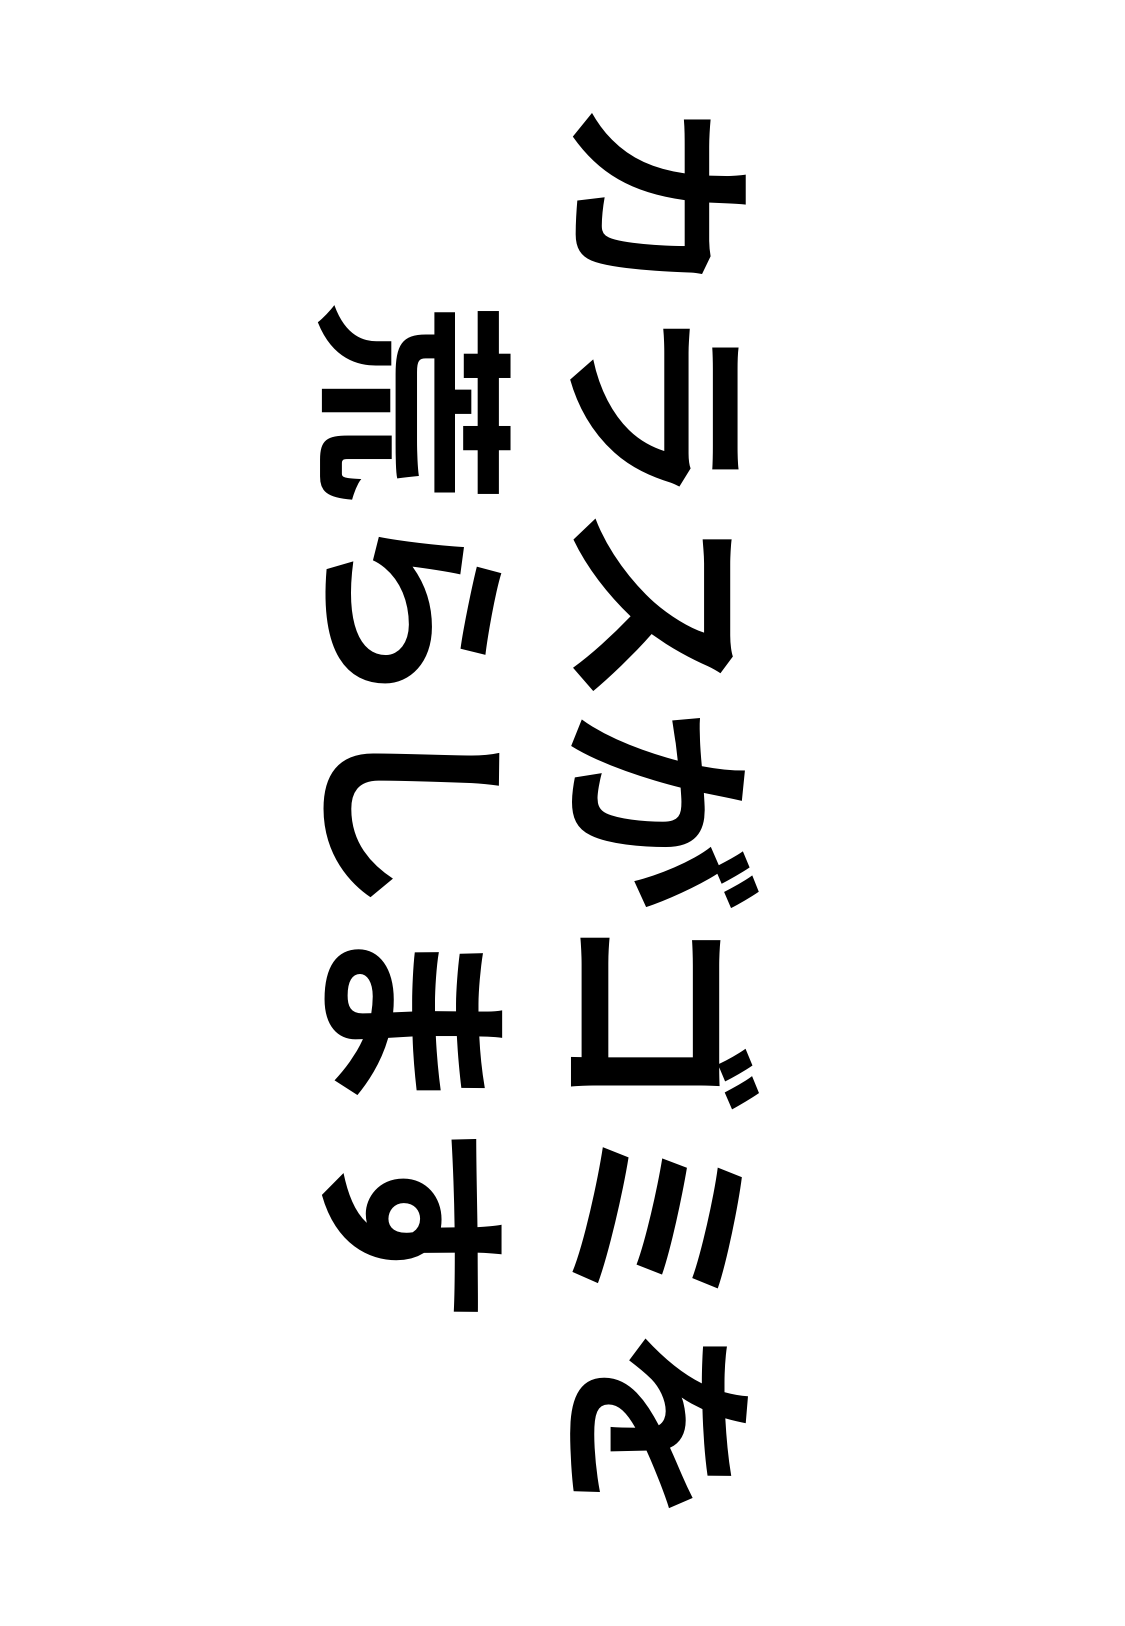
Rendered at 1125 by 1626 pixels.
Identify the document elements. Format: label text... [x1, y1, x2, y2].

text_box カラスがゴミを 荒らします [289, 0, 815, 1625]
